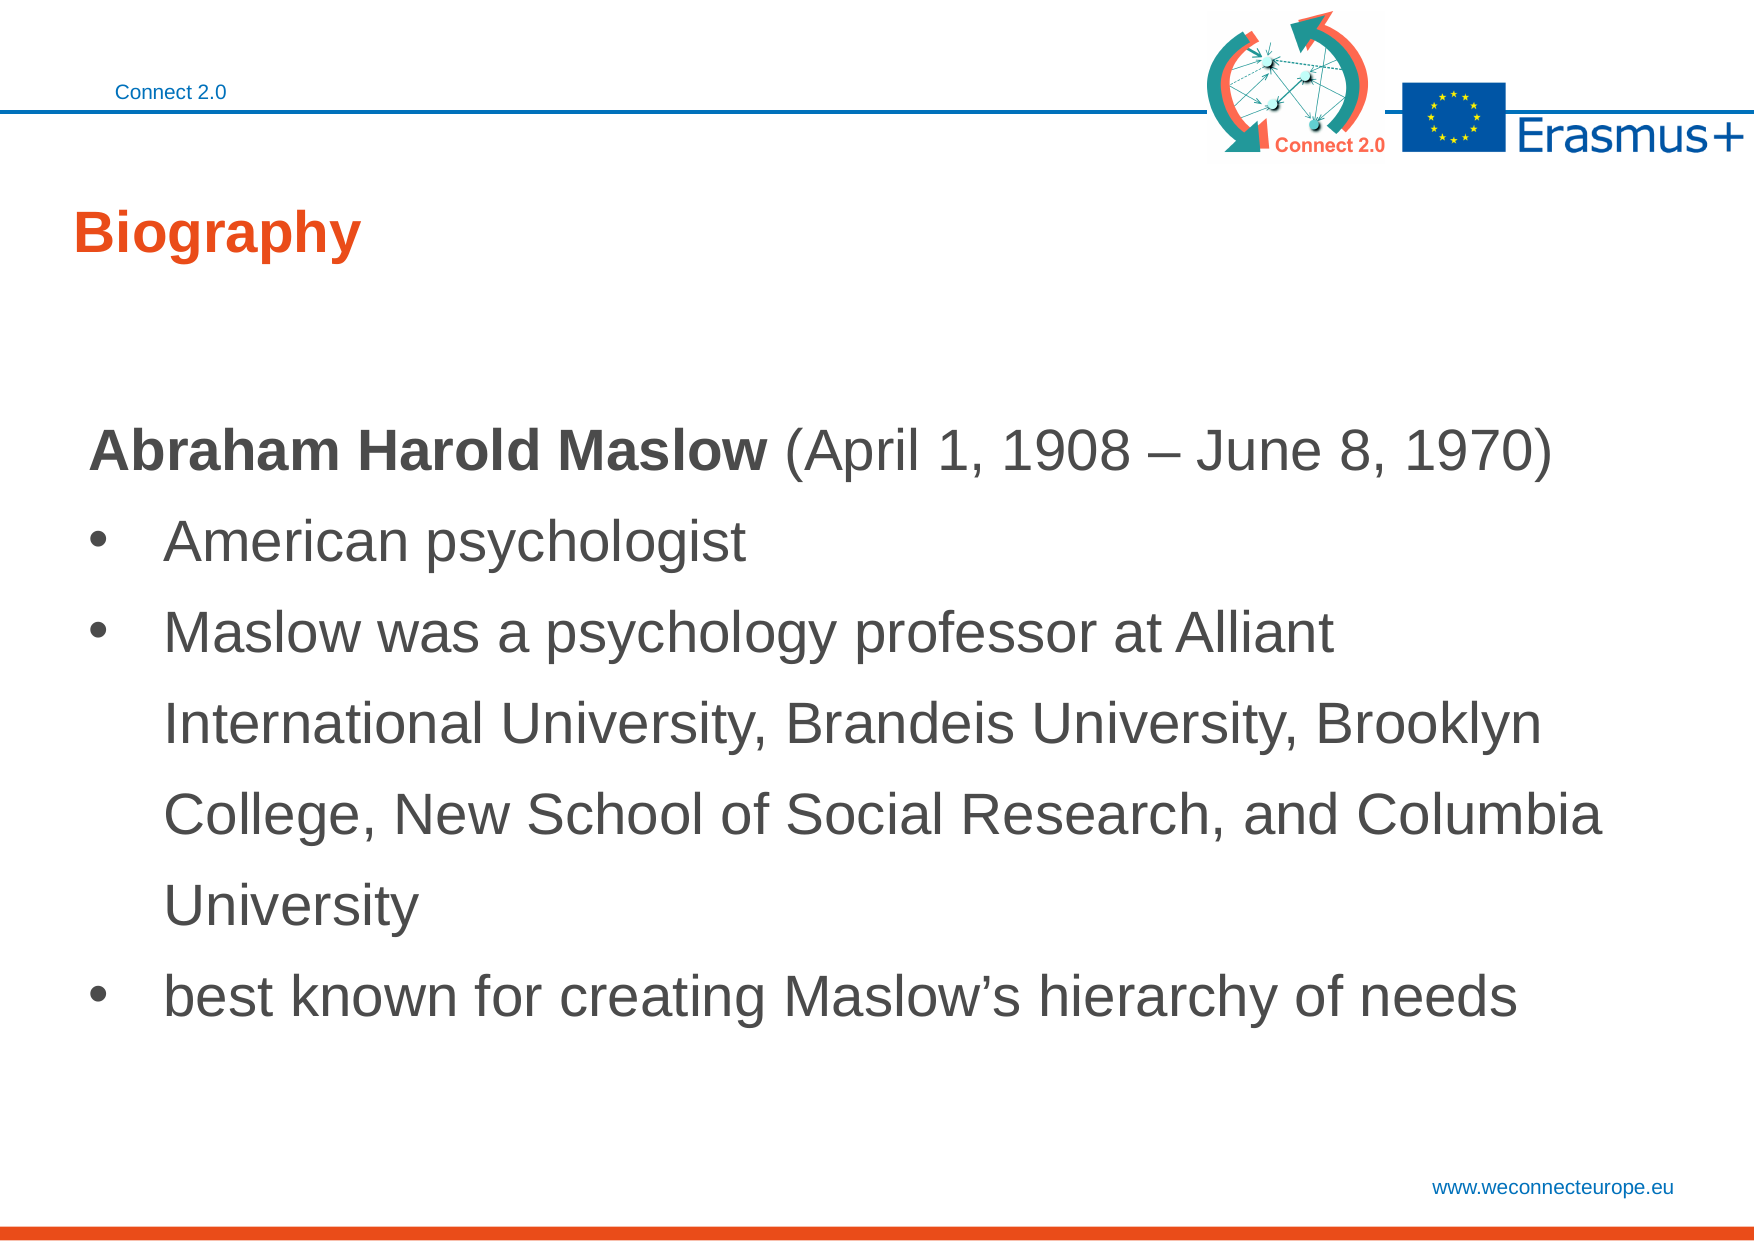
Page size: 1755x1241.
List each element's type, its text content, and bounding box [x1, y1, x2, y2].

text_box Abraham Harold Maslow (April 1, 1908 – June 8, 1970) American psychologist Maslow was a psychology professor at Alliant International University, Brandeis University, Brooklyn College, New School of Social Research, and Columbia University best known for creating Maslow’s hierarchy of needs [73, 383, 1681, 1101]
title Biography [73, 193, 1681, 302]
footer Connect 2.0 [114, 70, 1084, 104]
picture [1207, 11, 1755, 172]
